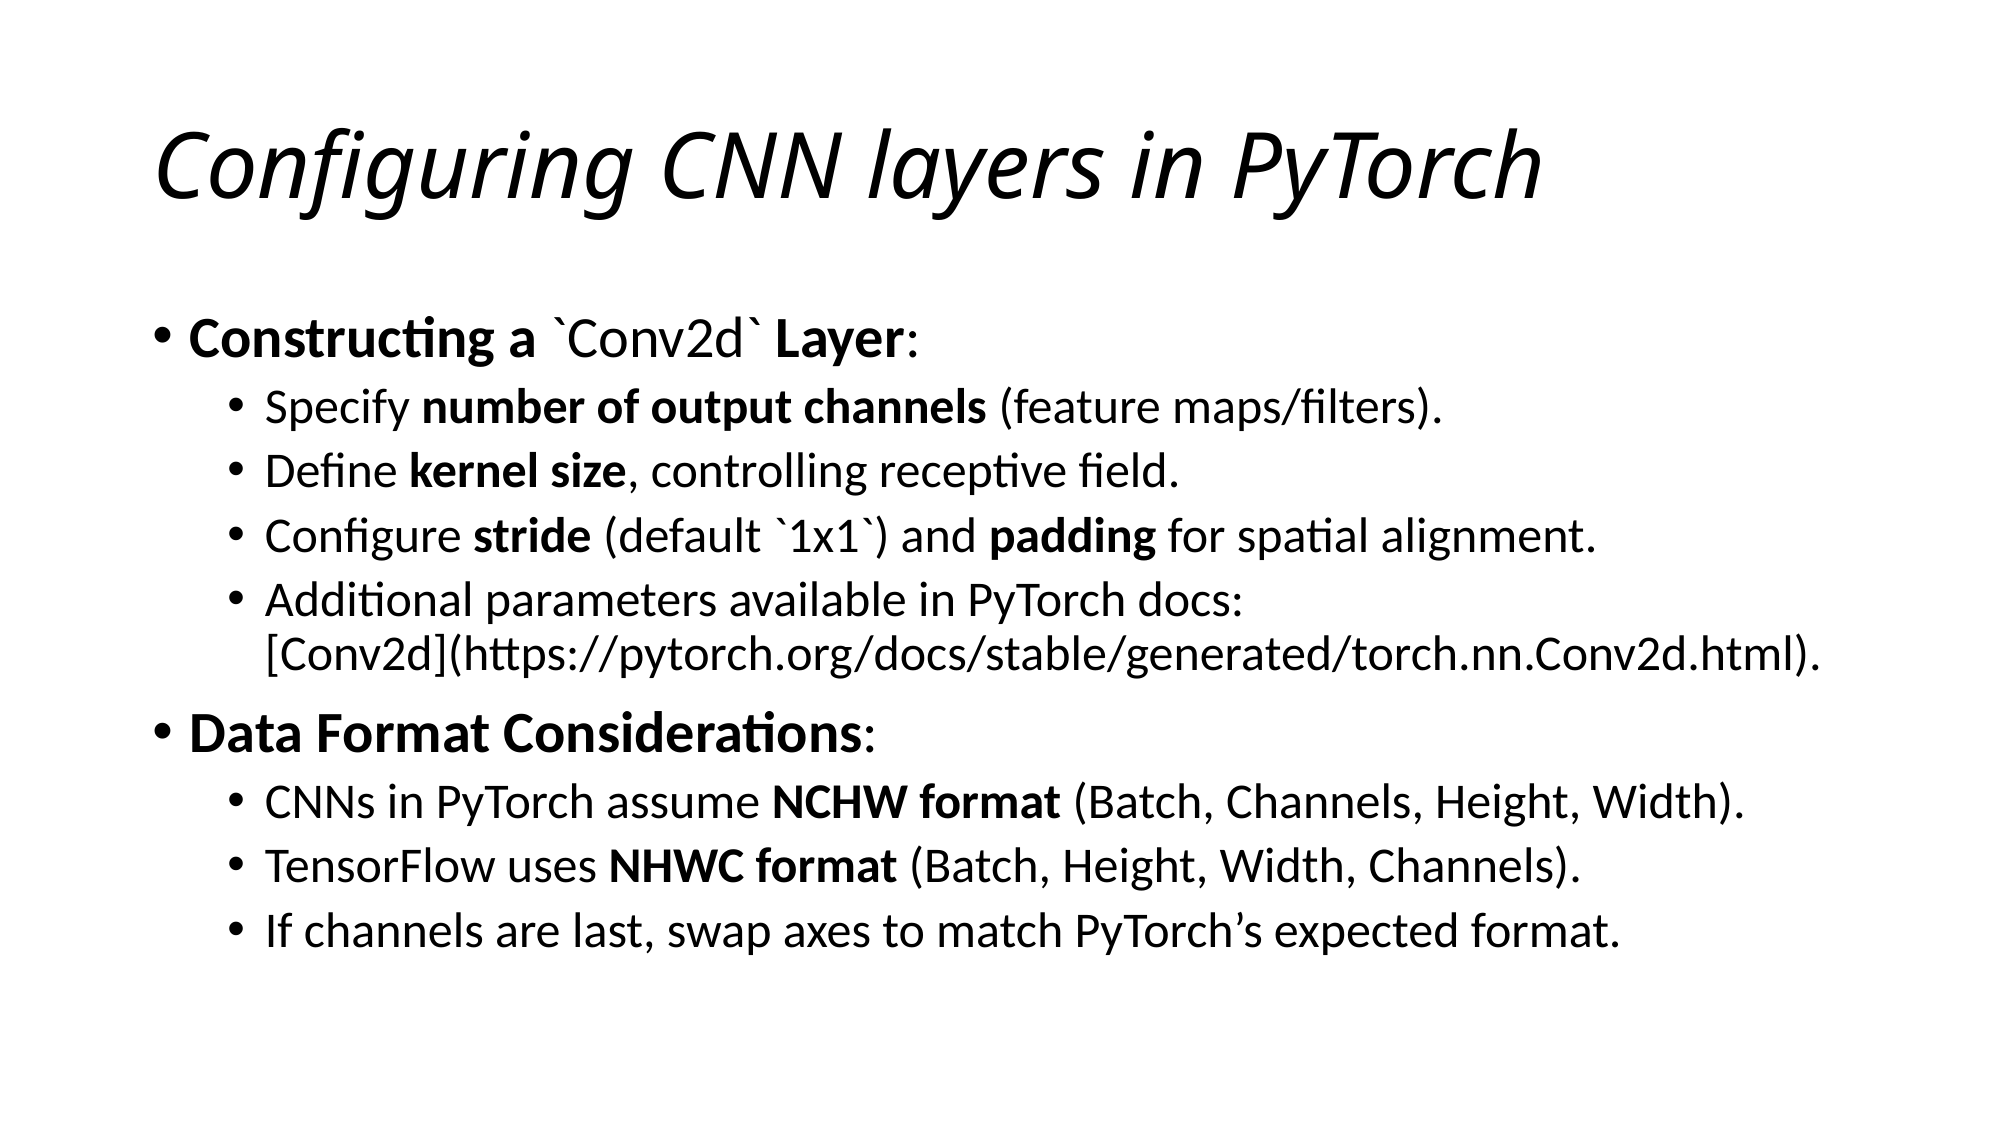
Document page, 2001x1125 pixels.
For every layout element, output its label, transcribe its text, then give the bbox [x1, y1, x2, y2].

list Constructing a `Conv2d` Layer: Specify number of output channels (feature maps/filters). Define kernel size, controlling receptive field. Configure stride (default `1x1`) and padding for spatial alignment. Additional parameters available in PyTorch docs: [Conv2d](https://pytorch.org/docs/stable/generated/torch.nn.Conv2d.html). Data Format Considerations: CNNs in PyTorch assume NCHW format (Batch, Channels, Height, Width). TensorFlow uses NHWC format (Batch, Height, Width, Channels). If channels are last, swap axes to match PyTorch’s expected format. [137, 299, 1863, 1014]
title Configuring CNN layers in PyTorch [137, 59, 1863, 278]
